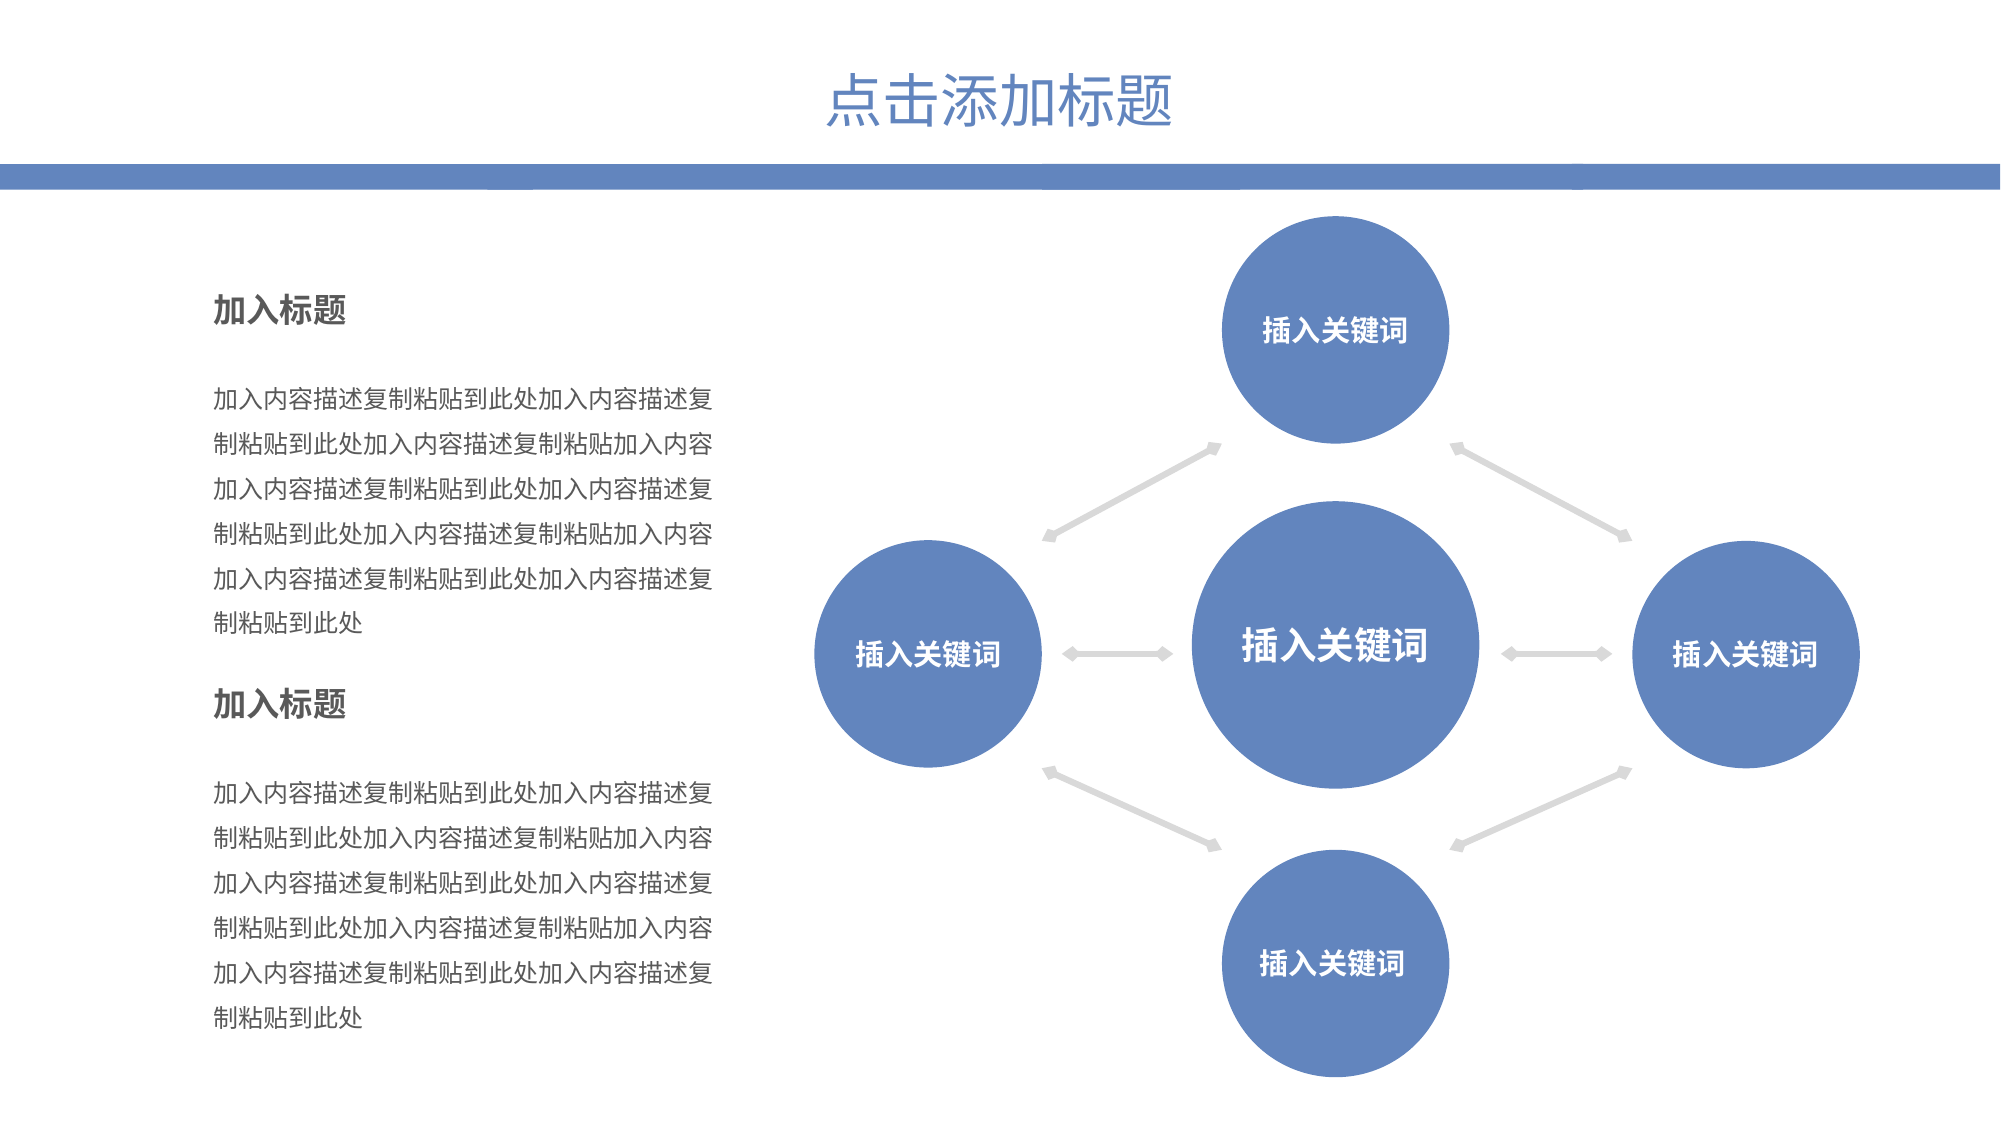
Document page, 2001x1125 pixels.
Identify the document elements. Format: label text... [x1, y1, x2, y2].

text_box 插入关键词 [1216, 614, 1455, 675]
text_box 插入关键词 [1238, 938, 1427, 988]
text_box [1630, 538, 1862, 771]
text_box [1041, 767, 1223, 850]
text_box [812, 538, 1044, 770]
text_box [1219, 847, 1452, 1080]
text_box 加入标题 加入内容描述复制粘贴到此处加入内容描述复制粘贴到此处加入内容描述复制粘贴加入内容加入内容描述复制粘贴到此处加入内容描述复制粘贴到此处加入内容描述复制粘贴加入内容加入内容描述复制粘贴到此处加入内容描述复制粘贴到此处 加入标题 加入内容描述复制粘贴到此处加入内容描述复制粘贴到此处加入内容描述复制粘贴加入内容加入内容描述复制粘贴到此处加入内容描述复制粘贴到此处加入内容描述复制粘贴加入内容加入内容描述复制粘贴到此处加入内容描述复制粘贴到此处 [198, 281, 743, 1051]
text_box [1041, 443, 1223, 542]
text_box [1449, 767, 1633, 850]
text_box [1219, 214, 1452, 446]
text_box [1189, 499, 1482, 791]
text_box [1449, 443, 1633, 542]
text_box 插入关键词 [1241, 304, 1430, 355]
text_box 插入关键词 [1652, 629, 1841, 679]
text_box 插入关键词 [834, 628, 1023, 679]
